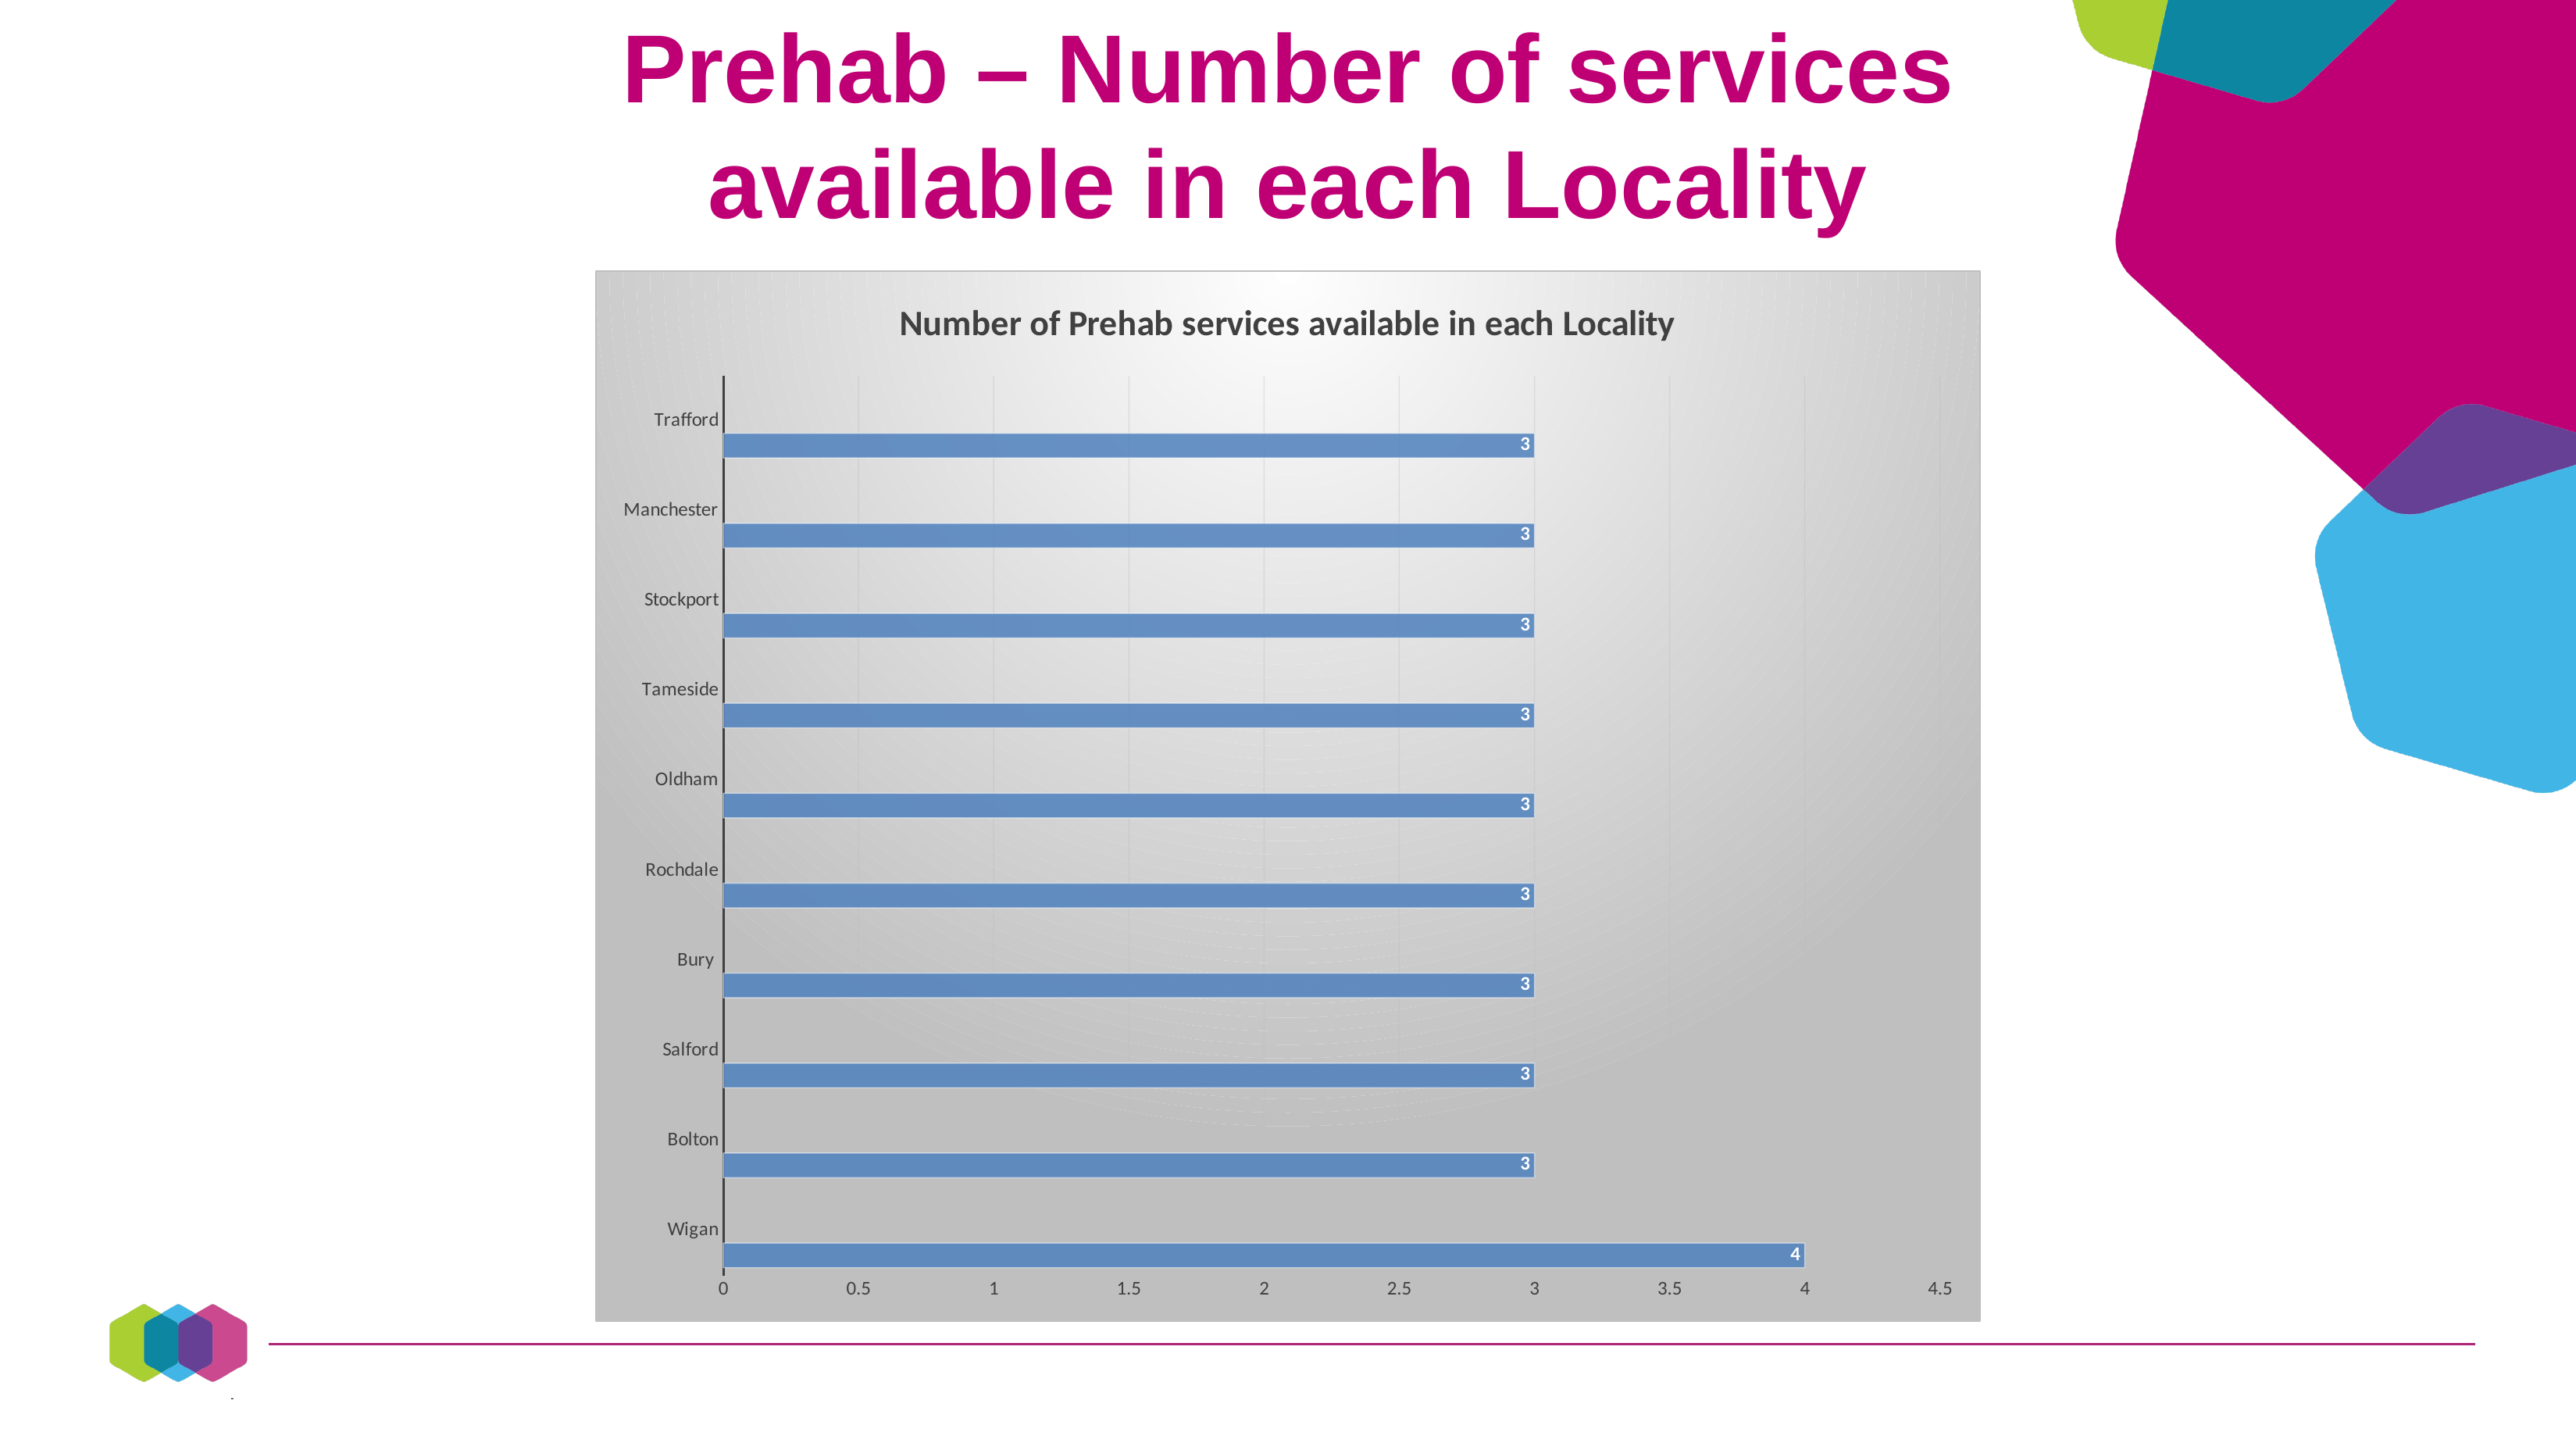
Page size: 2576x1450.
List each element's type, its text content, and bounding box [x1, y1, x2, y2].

picture [48, 1304, 309, 1399]
chart [594, 270, 1981, 1322]
list Prehab – Number of services available in each Locality [444, 0, 2132, 155]
picture [1878, 0, 2576, 985]
